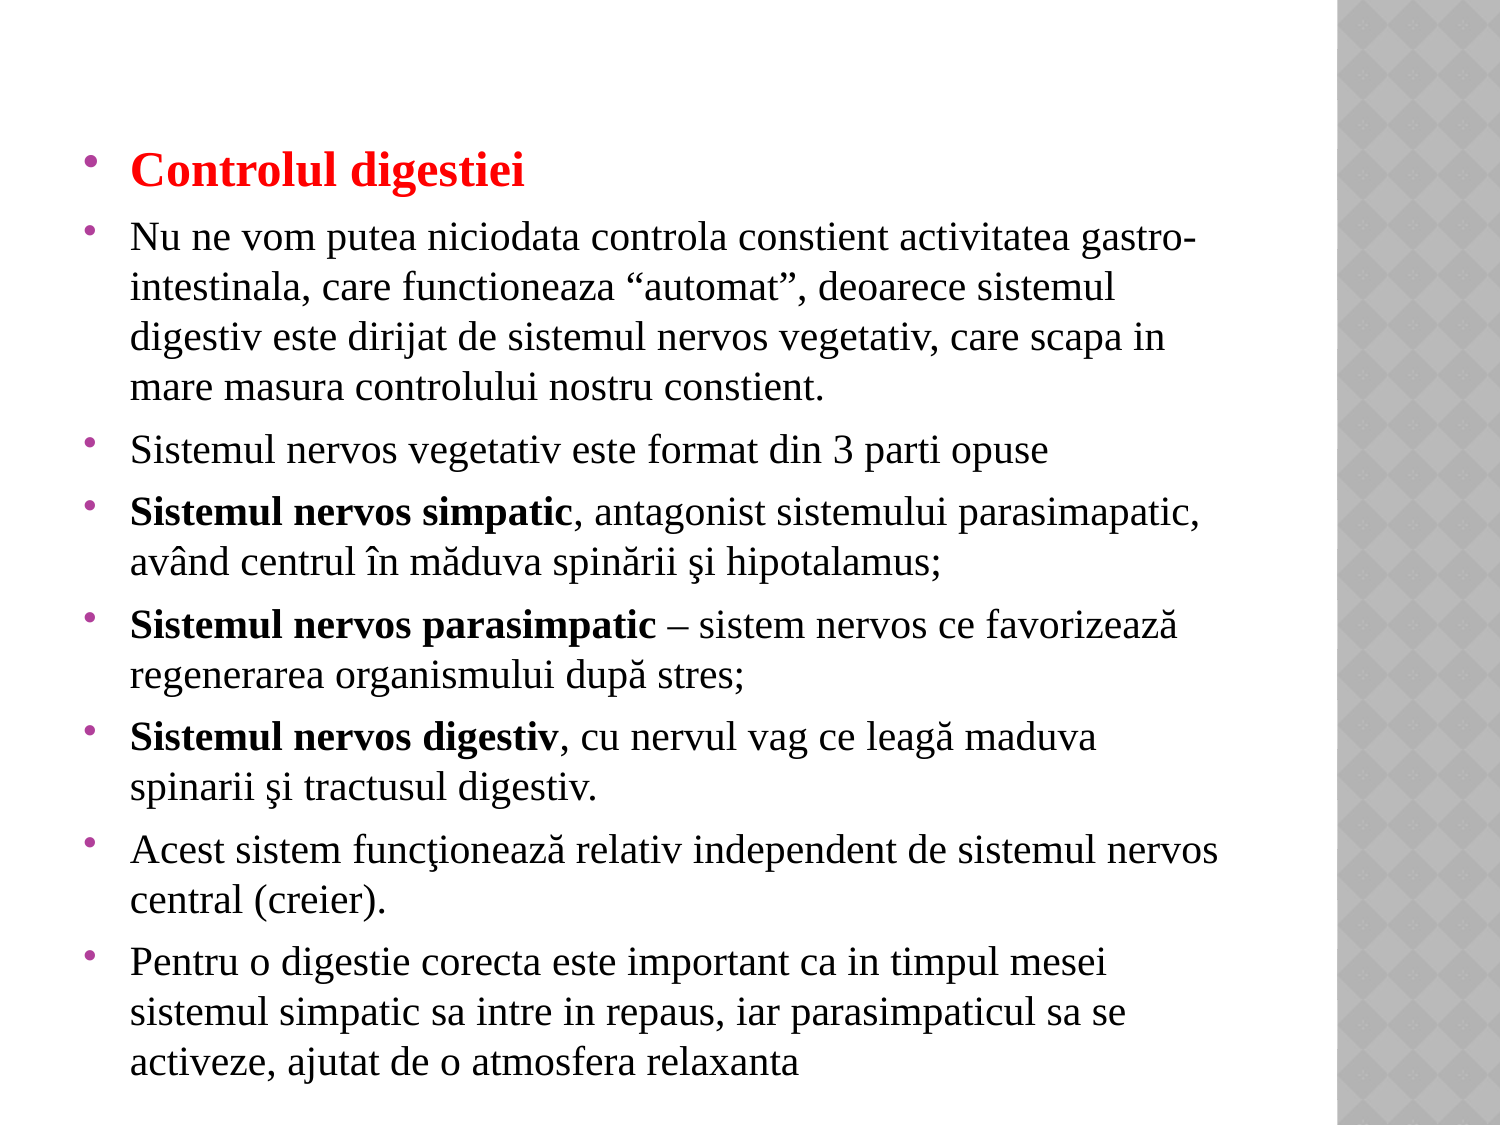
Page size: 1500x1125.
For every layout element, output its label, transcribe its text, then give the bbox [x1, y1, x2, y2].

list Controlul digestiei Nu ne vom putea niciodata controla constient activitatea gastro- intestinala, care functioneaza “automat”, deoarece sistemul digestiv este dirijat de sistemul nervos vegetativ, care scapa in mare masura controlului nostru constient. Sistemul nervos vegetativ este format din 3 parti opuse Sistemul nervos simpatic, antagonist sistemului parasimapatic, având centrul în măduva spinării şi hipotalamus; Sistemul nervos parasimpatic – sistem nervos ce favorizează regenerarea organismului după stres; Sistemul nervos digestiv, cu nervul vag ce leagă maduva spinarii şi tractusul digestiv. Acest sistem funcţionează relativ independent de sistemul nervos central (creier). Pentru o digestie corecta este important ca in timpul mesei sistemul simpatic sa intre in repaus, iar parasimpaticul sa se activeze, ajutat de o atmosfera relaxanta [70, 128, 1263, 1059]
